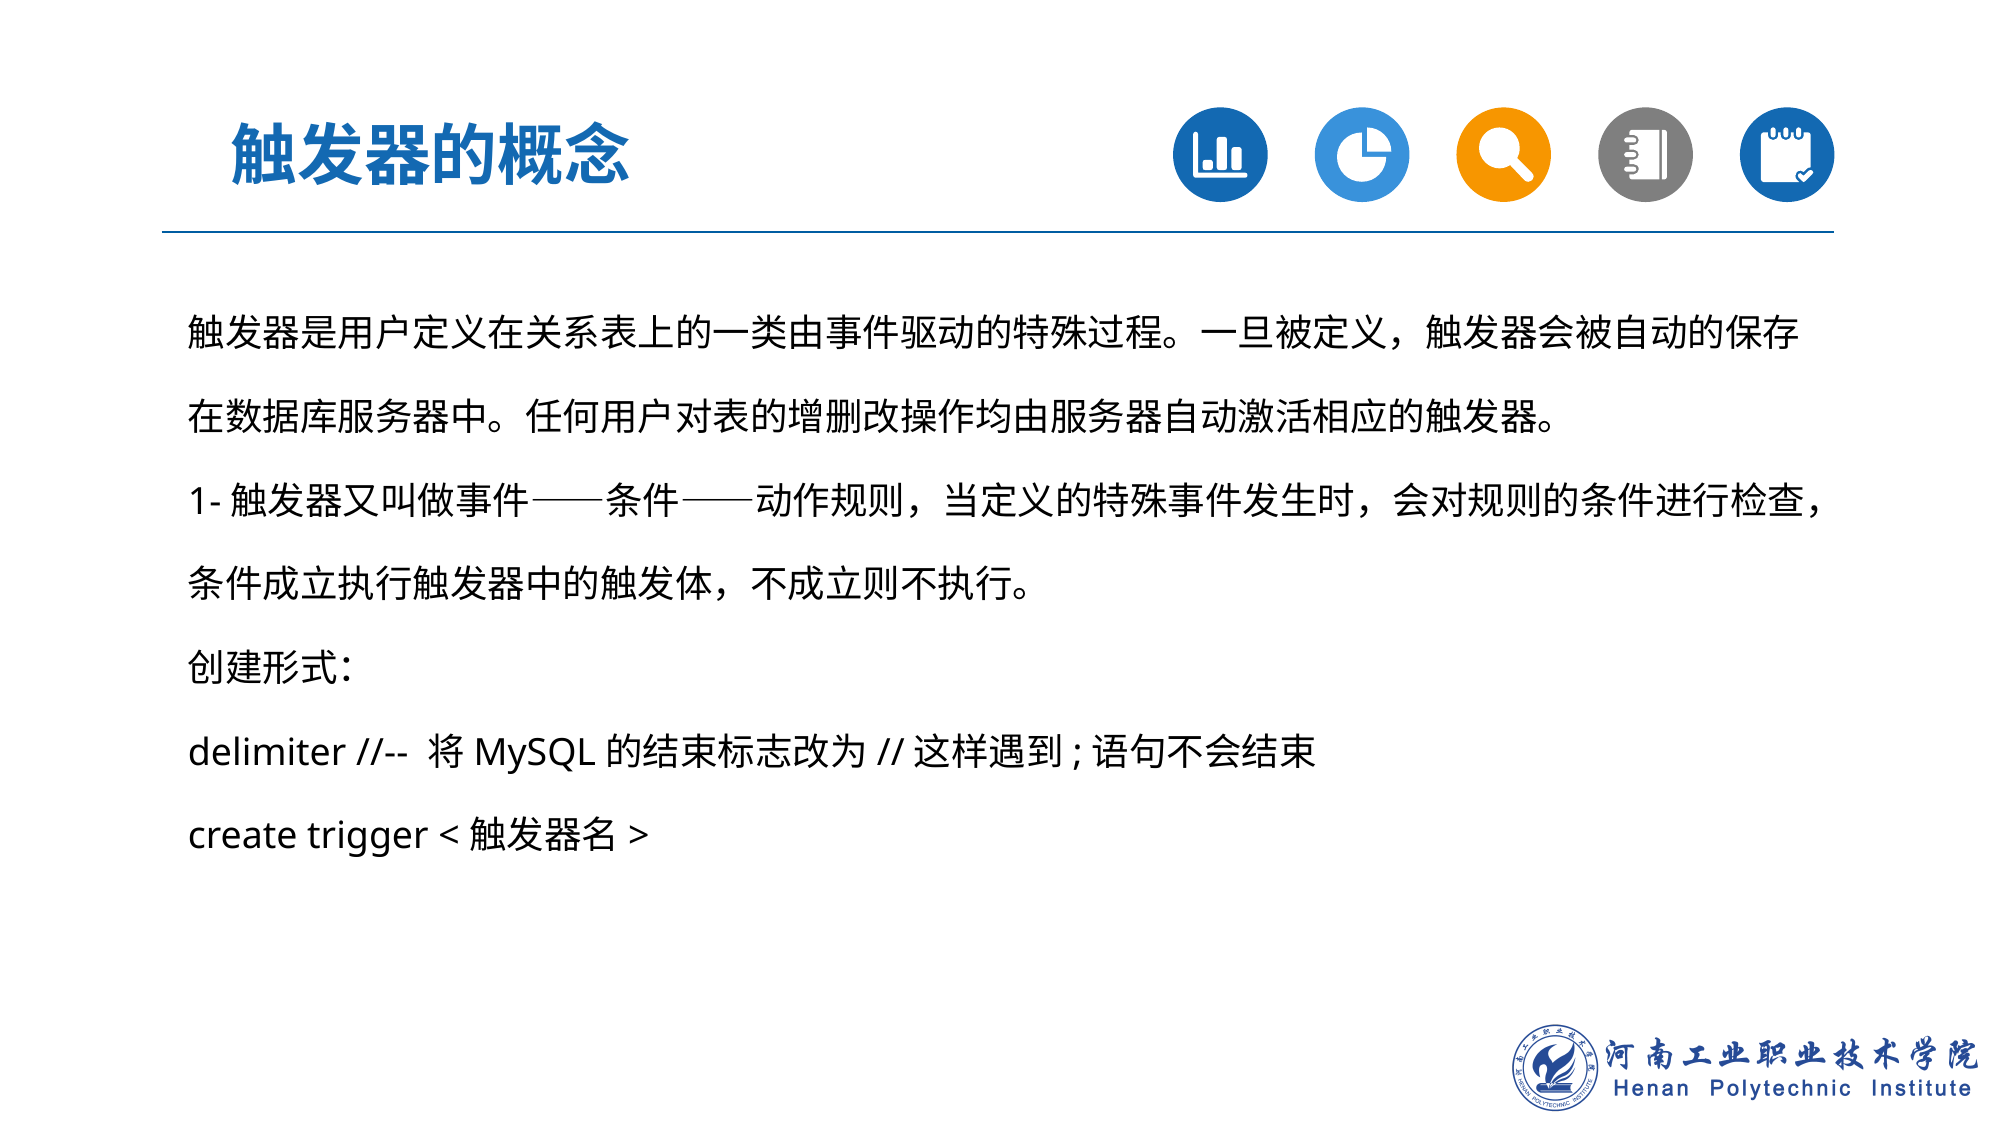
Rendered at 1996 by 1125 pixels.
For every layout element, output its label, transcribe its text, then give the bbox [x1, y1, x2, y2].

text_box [1456, 107, 1552, 203]
picture [1493, 1020, 1984, 1118]
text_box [1314, 107, 1410, 203]
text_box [1172, 107, 1268, 203]
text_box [1739, 107, 1835, 203]
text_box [1598, 107, 1694, 203]
text_box 触发器的概念 [110, 93, 752, 203]
text_box 触发器是用户定义在关系表上的一类由事件驱动的特殊过程。一旦被定义，触发器会被自动的保存在数据库服务器中。任何用户对表的增删改操作均由服务器自动激活相应的触发器。 1-触发器又叫做事件——条件——动作规则，当定义的特殊事件发生时，会对规则的条件进行检查，条件成立执行触发器中的触发体，不成立则不执行。 创建形式： delimiter //-- 将MySQL的结束标志改为//这样遇到;语句不会结束 create trigger <触发器名> [167, 250, 1826, 851]
